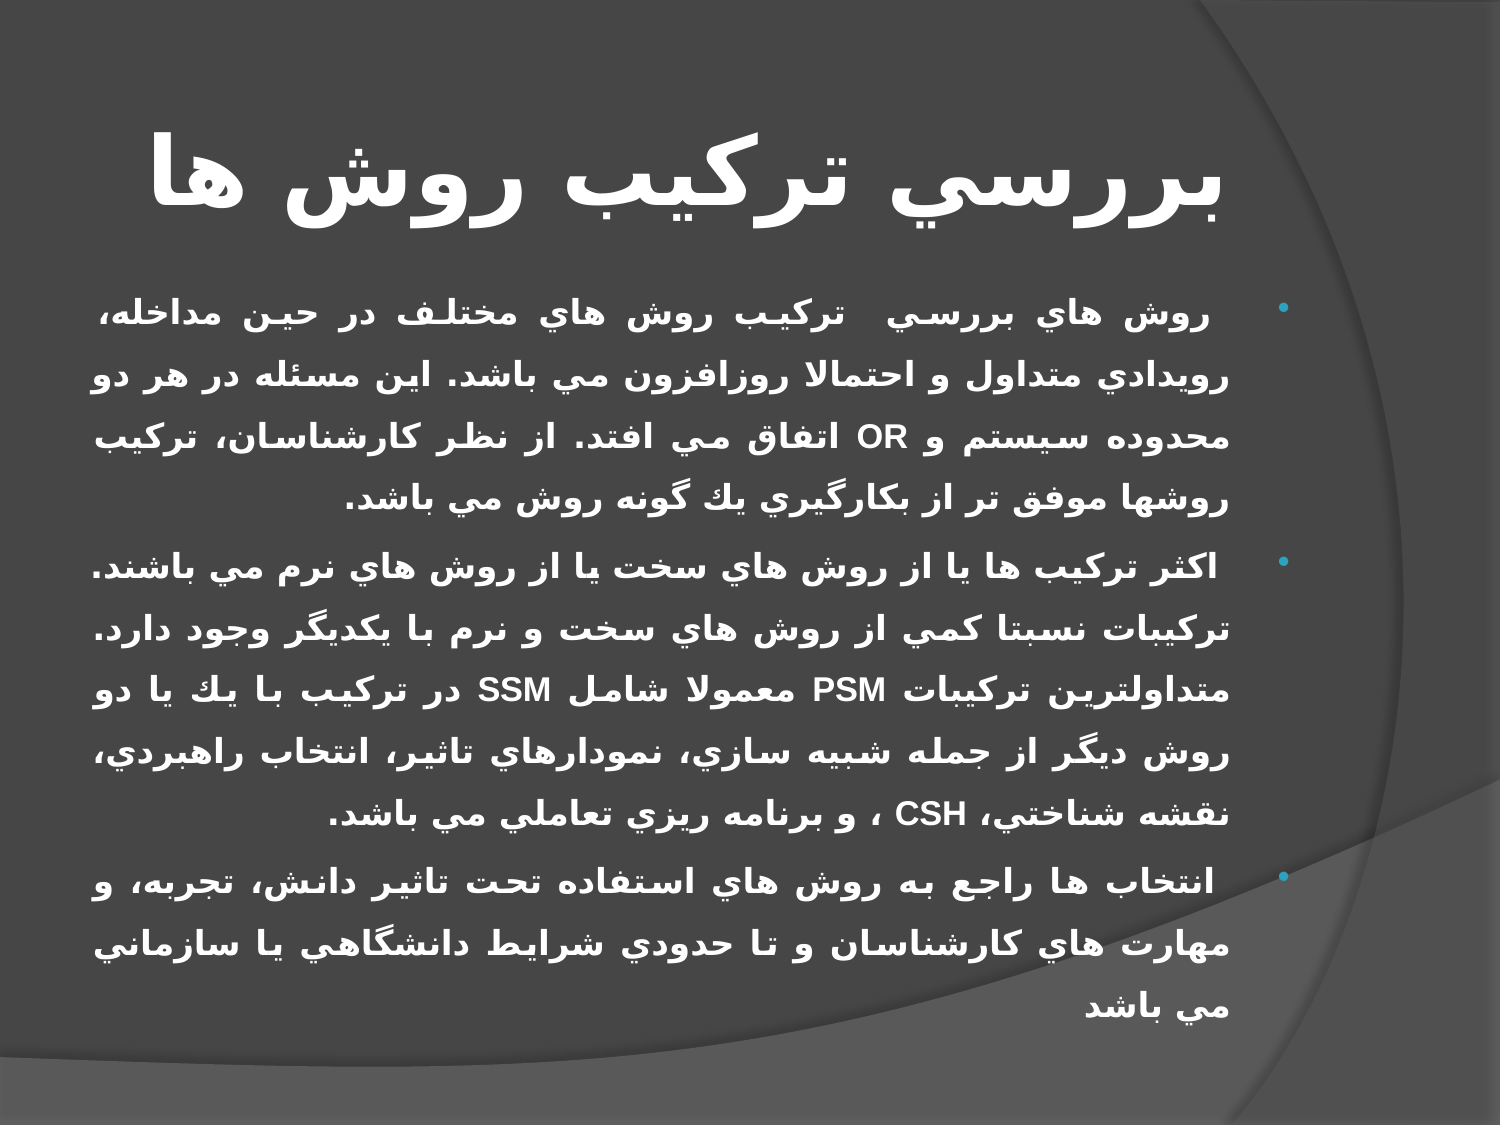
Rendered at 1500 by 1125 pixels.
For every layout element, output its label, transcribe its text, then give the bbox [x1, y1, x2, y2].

title بررسي تركيب روش ها [75, 45, 1300, 233]
list روش هاي بررسي تركيب روش هاي مختلف در حين مداخله، رويدادي متداول و احتمالا روزافزون مي باشد. اين مسئله در هر دو محدوده سيستم و OR اتفاق مي افتد. از نظر كارشناسان، تركيب روشها موفق تر از بكارگيري يك گونه روش مي باشد. اكثر تركيب ها يا از روش هاي سخت يا از روش هاي نرم مي باشند. تركيبات نسبتا كمي از روش هاي سخت و نرم با يكديگر وجود دارد. متداولترين تركيبات PSM معمولا شامل SSM در تركيب با يك يا دو روش ديگر از جمله شبيه سازي، نمودارهاي تاثير، انتخاب راهبردي، نقشه شناختي، CSH ، و برنامه ريزي تعاملي مي باشد. انتخاب ها راجع به روش هاي استفاده تحت تاثير دانش، تجربه، و مهارت هاي كارشناسان و تا حدودي شرايط دانشگاهي يا سازماني مي باشد [75, 262, 1300, 1063]
